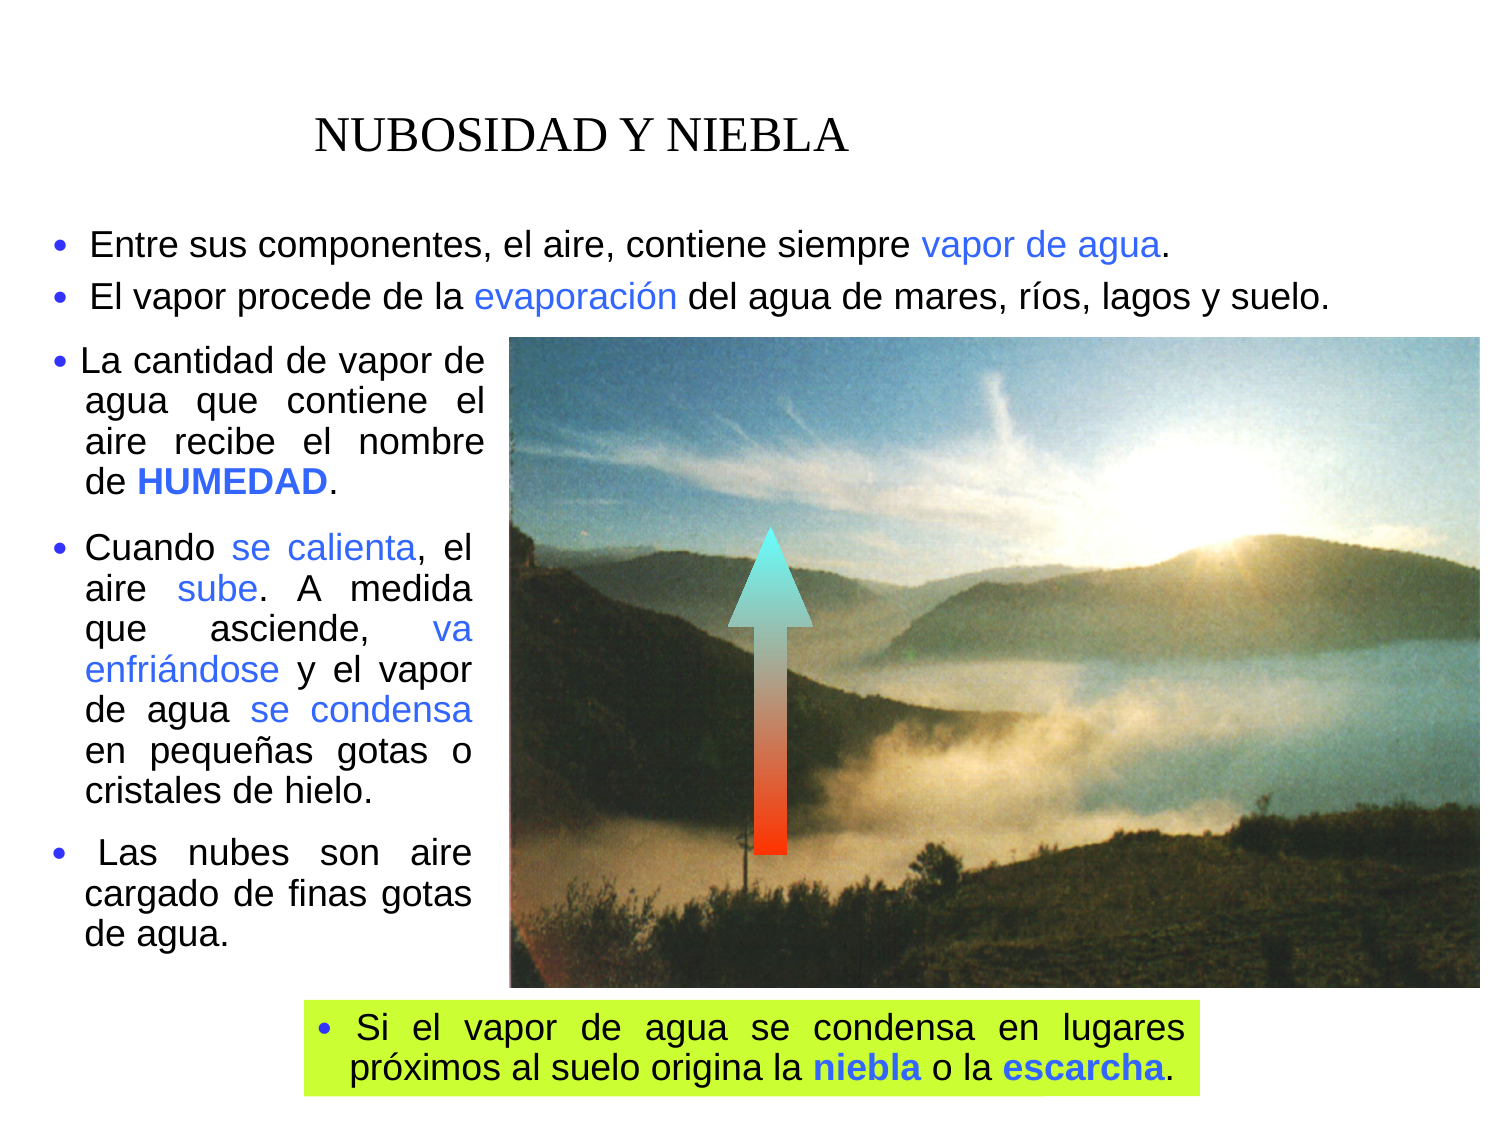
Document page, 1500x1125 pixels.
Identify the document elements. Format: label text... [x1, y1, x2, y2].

text_box  Entre sus componentes, el aire, contiene siempre vapor de agua.  El vapor procede de la evaporación del agua de mares, ríos, lagos y suelo. [39, 226, 1431, 324]
text_box NUBOSIDAD Y NIEBLA [300, 93, 1175, 170]
picture [509, 337, 1480, 988]
text_box  La cantidad de vapor de agua que contiene el aire recibe el nombre de HUMEDAD. [39, 333, 500, 511]
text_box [303, 996, 1200, 1100]
text_box  Cuando se calienta, el aire sube. A medida que asciende, va enfriándose y el vapor de agua se condensa en pequeñas gotas o cristales de hielo. [39, 520, 488, 820]
text_box  Las nubes son aire cargado de finas gotas de agua. [39, 825, 488, 963]
